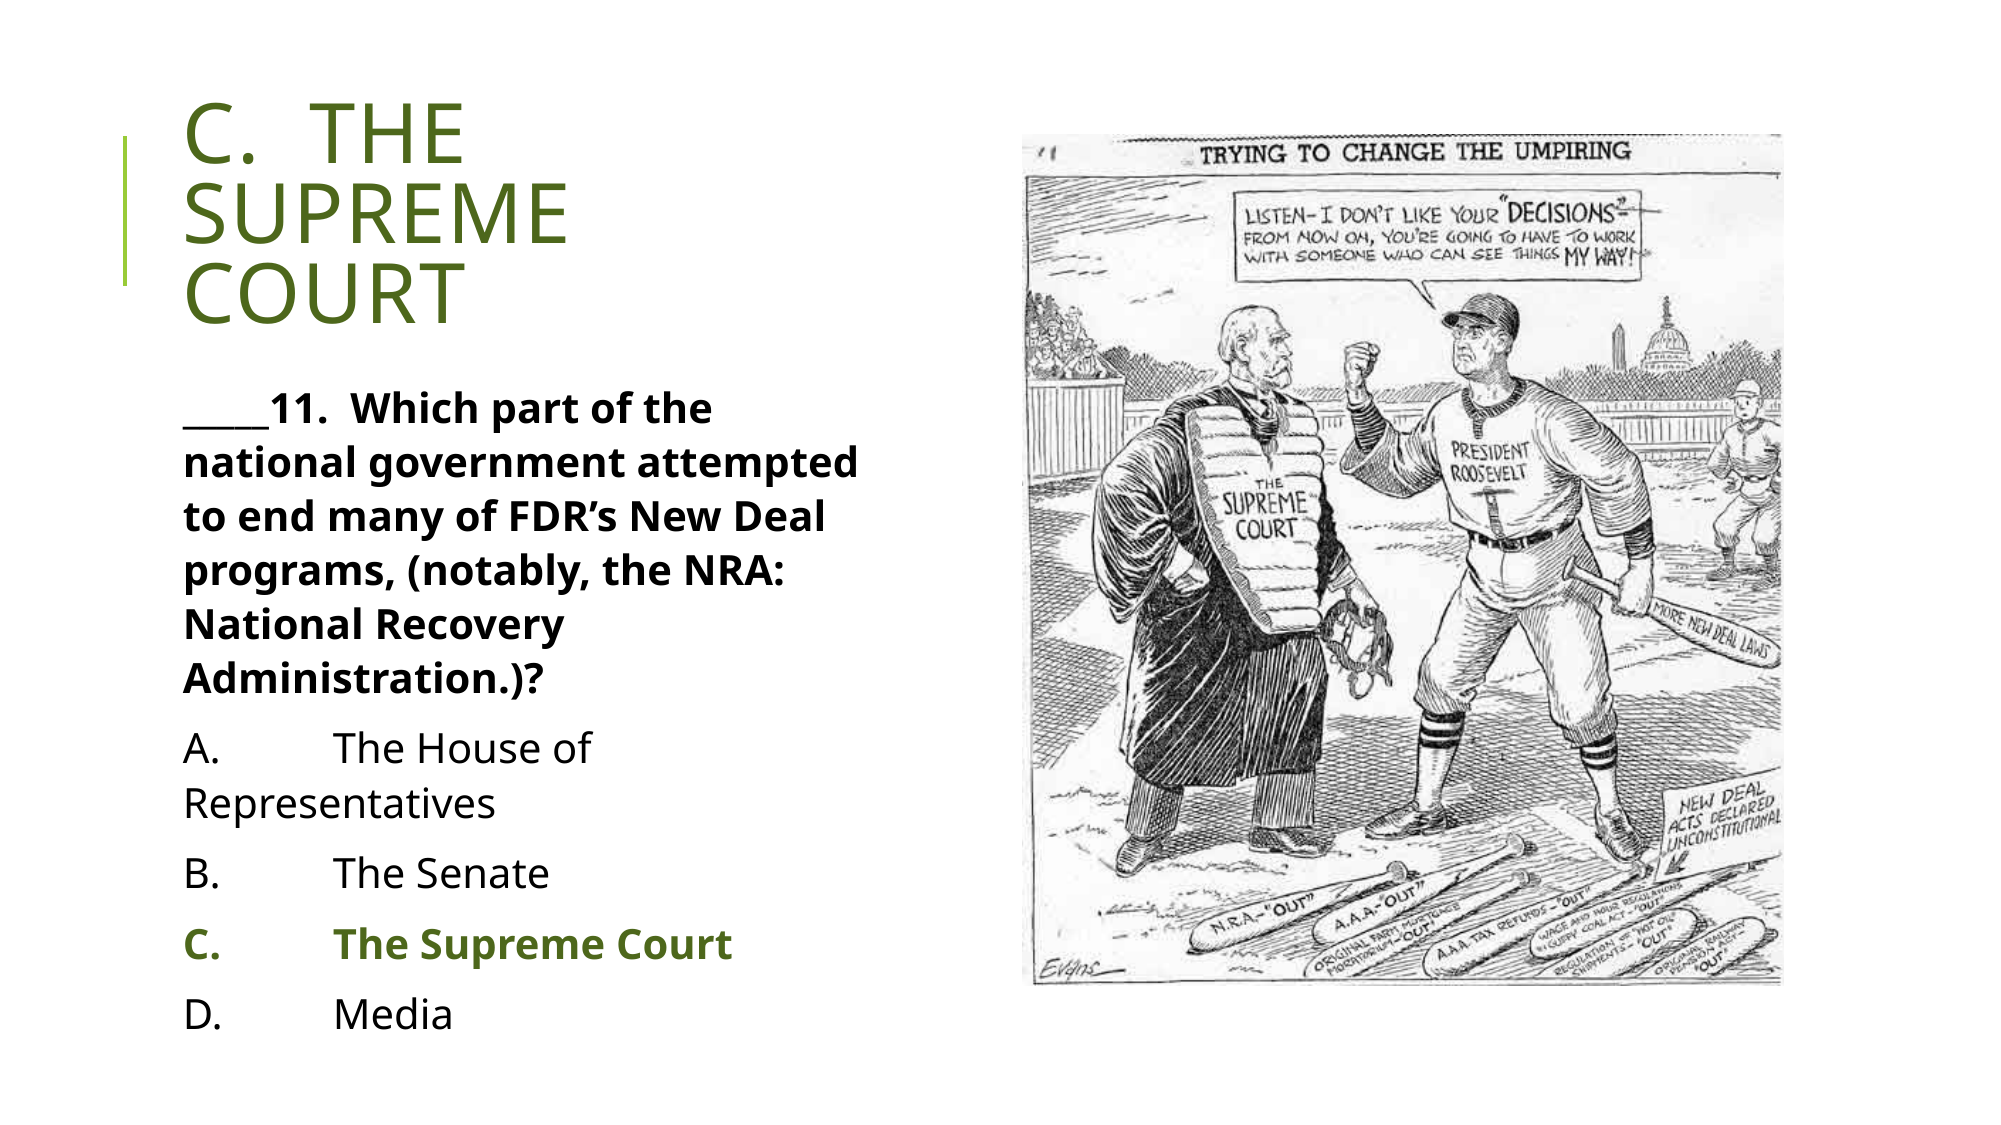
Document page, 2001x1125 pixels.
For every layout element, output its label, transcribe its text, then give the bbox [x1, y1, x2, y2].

list _____11. Which part of the national government attempted to end many of FDR’s New Deal programs, (notably, the NRA: National Recovery Administration.)? A. The House of Representatives B. The Senate C. The Supreme Court D. Media [168, 370, 888, 988]
title C. The Supreme Court [168, 77, 888, 363]
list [1022, 134, 1785, 986]
